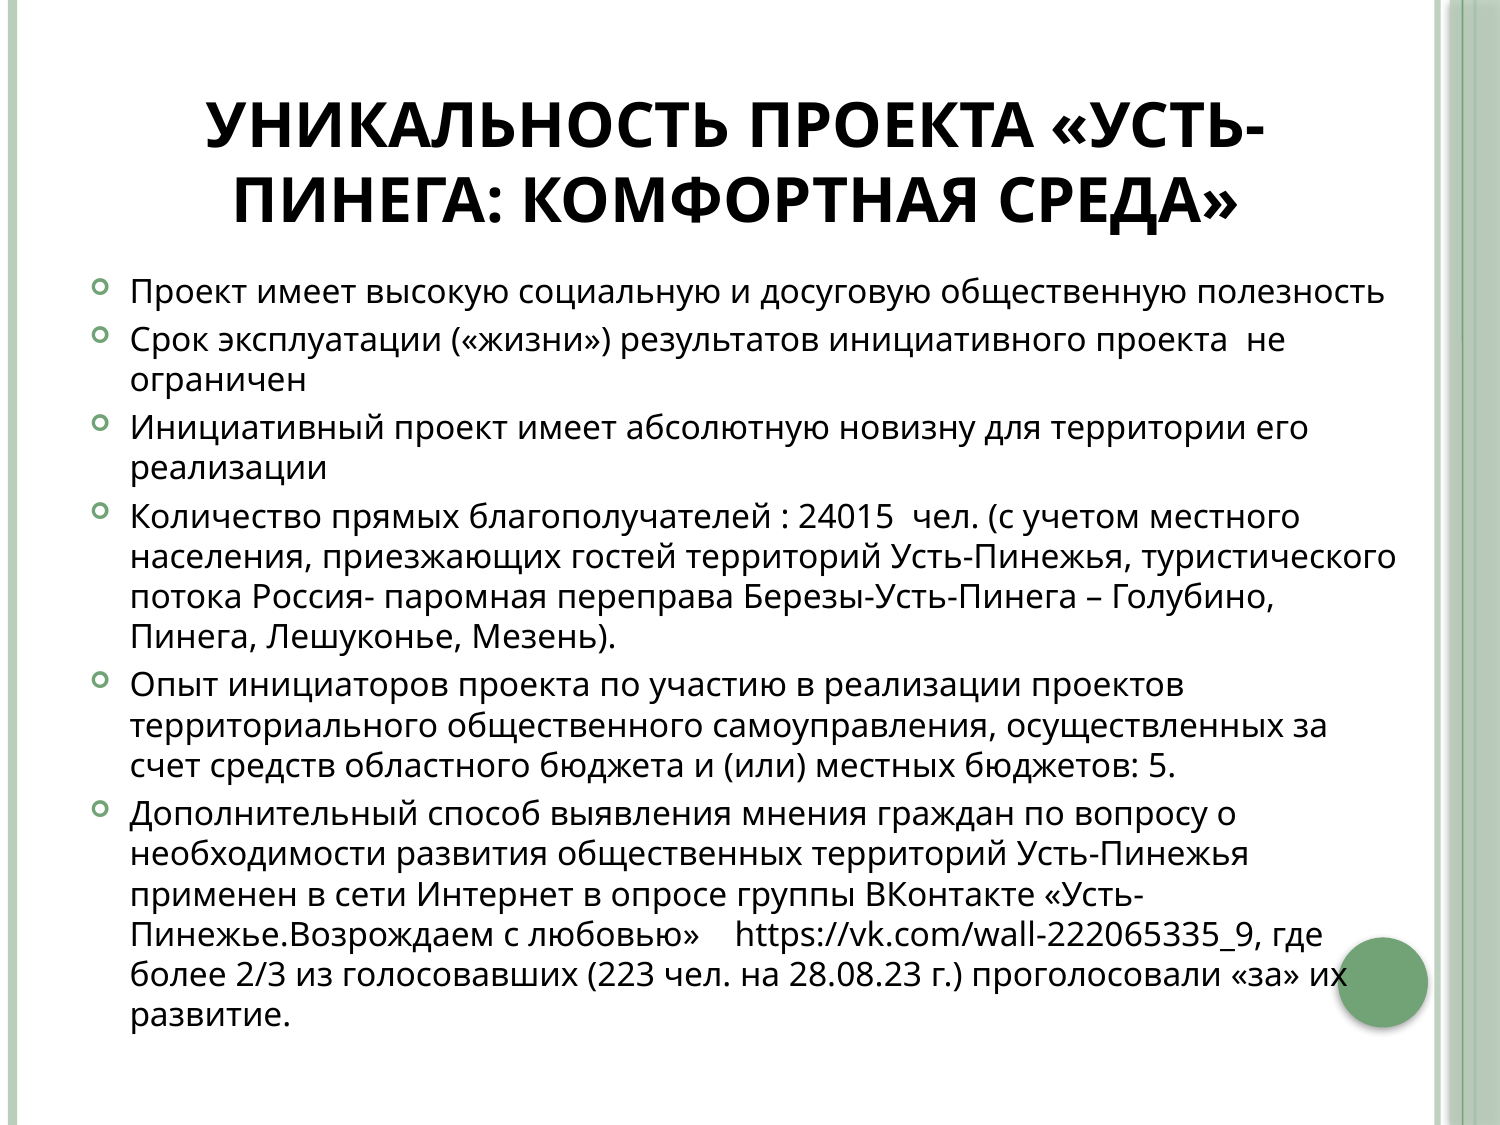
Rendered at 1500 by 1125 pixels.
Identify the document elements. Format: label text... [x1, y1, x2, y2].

list Проект имеет высокую социальную и досуговую общественную полезность Срок эксплуатации («жизни») результатов инициативного проекта не ограничен Инициативный проект имеет абсолютную новизну для территории его реализации Количество прямых благополучателей : 24015 чел. (с учетом местного населения, приезжающих гостей территорий Усть-Пинежья, туристического потока Россия- паромная переправа Березы-Усть-Пинега – Голубино, Пинега, Лешуконье, Мезень). Опыт инициаторов проекта по участию в реализации проектов территориального общественного самоуправления, осуществленных за счет средств областного бюджета и (или) местных бюджетов: 5. Дополнительный способ выявления мнения граждан по вопросу о необходимости развития общественных территорий Усть-Пинежья применен в сети Интернет в опросе группы ВКонтакте «Усть-Пинежье.Возрождаем с любовью» https://vk.com/wall-222065335_9, где более 2/3 из голосовавших (223 чел. на 28.08.23 г.) проголосовали «за» их развитие. [75, 262, 1424, 1062]
title Уникальность проекта «Усть-Пинега: комфортная среда» [123, 54, 1349, 243]
